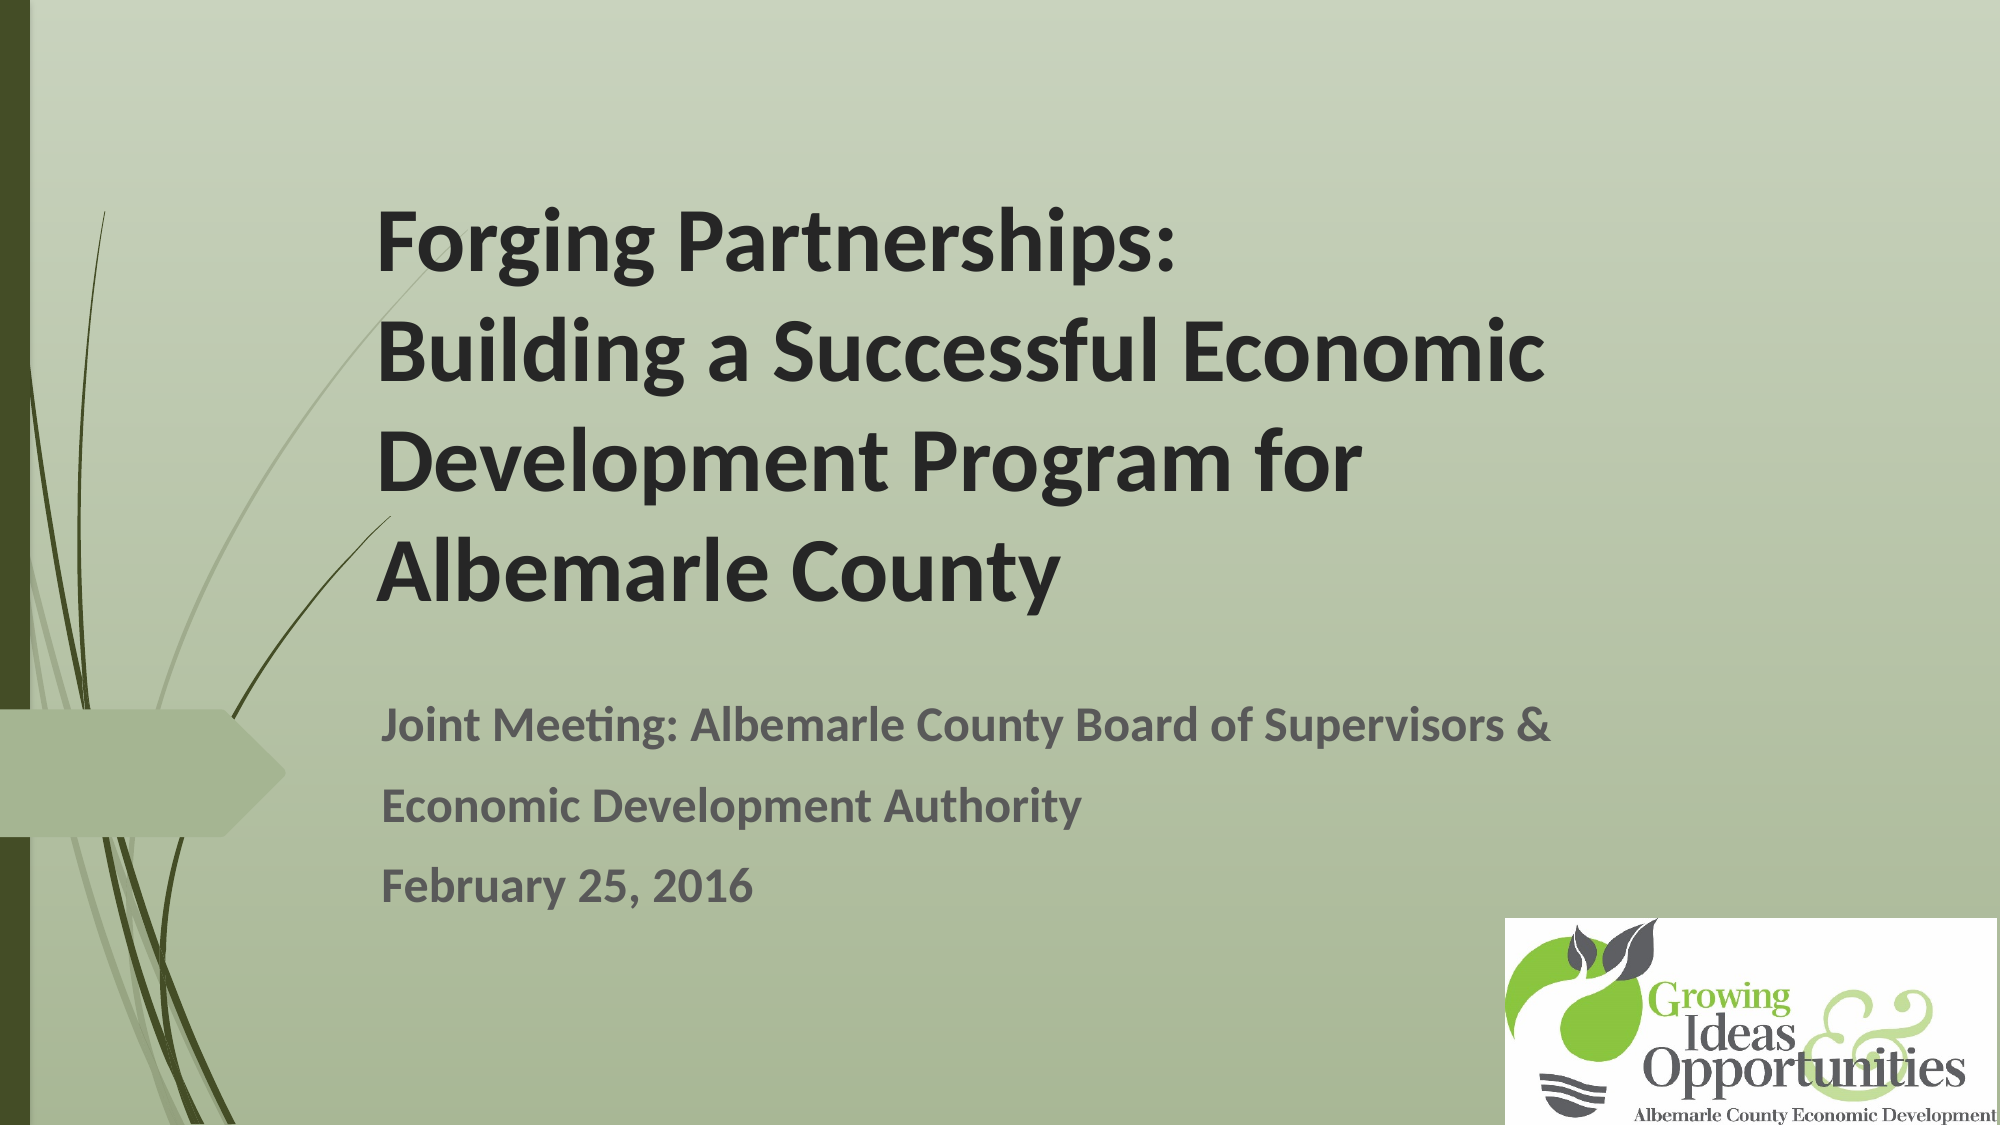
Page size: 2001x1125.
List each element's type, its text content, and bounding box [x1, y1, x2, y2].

picture [1505, 918, 1997, 1125]
subtitle Joint Meeting: Albemarle County Board of Supervisors & Economic Development Authority February 25, 2016 [366, 683, 1829, 914]
title Forging Partnerships: Building a Successful Economic Development Program for Albemarle County [361, 188, 1765, 611]
